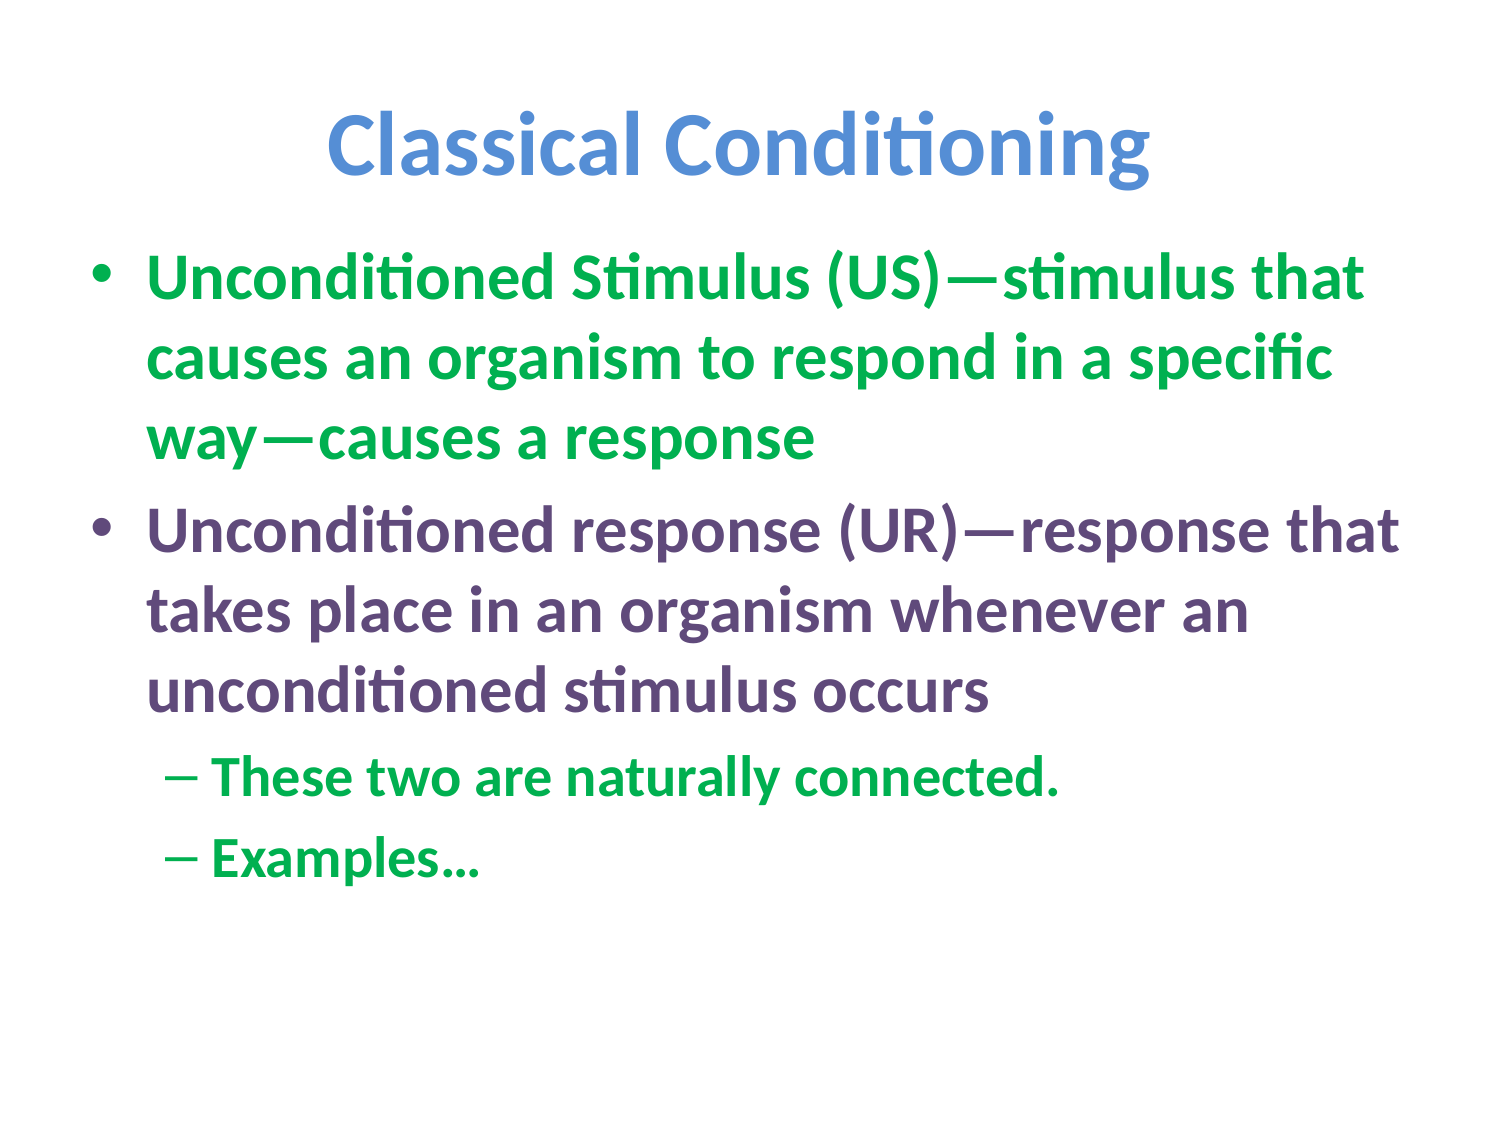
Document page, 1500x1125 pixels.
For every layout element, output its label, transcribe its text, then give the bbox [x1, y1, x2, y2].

title Classical Conditioning [75, 45, 1425, 224]
list Unconditioned Stimulus (US)—stimulus that causes an organism to respond in a specific way—causes a response Unconditioned response (UR)—response that takes place in an organism whenever an unconditioned stimulus occurs These two are naturally connected. Examples… [75, 224, 1425, 1059]
